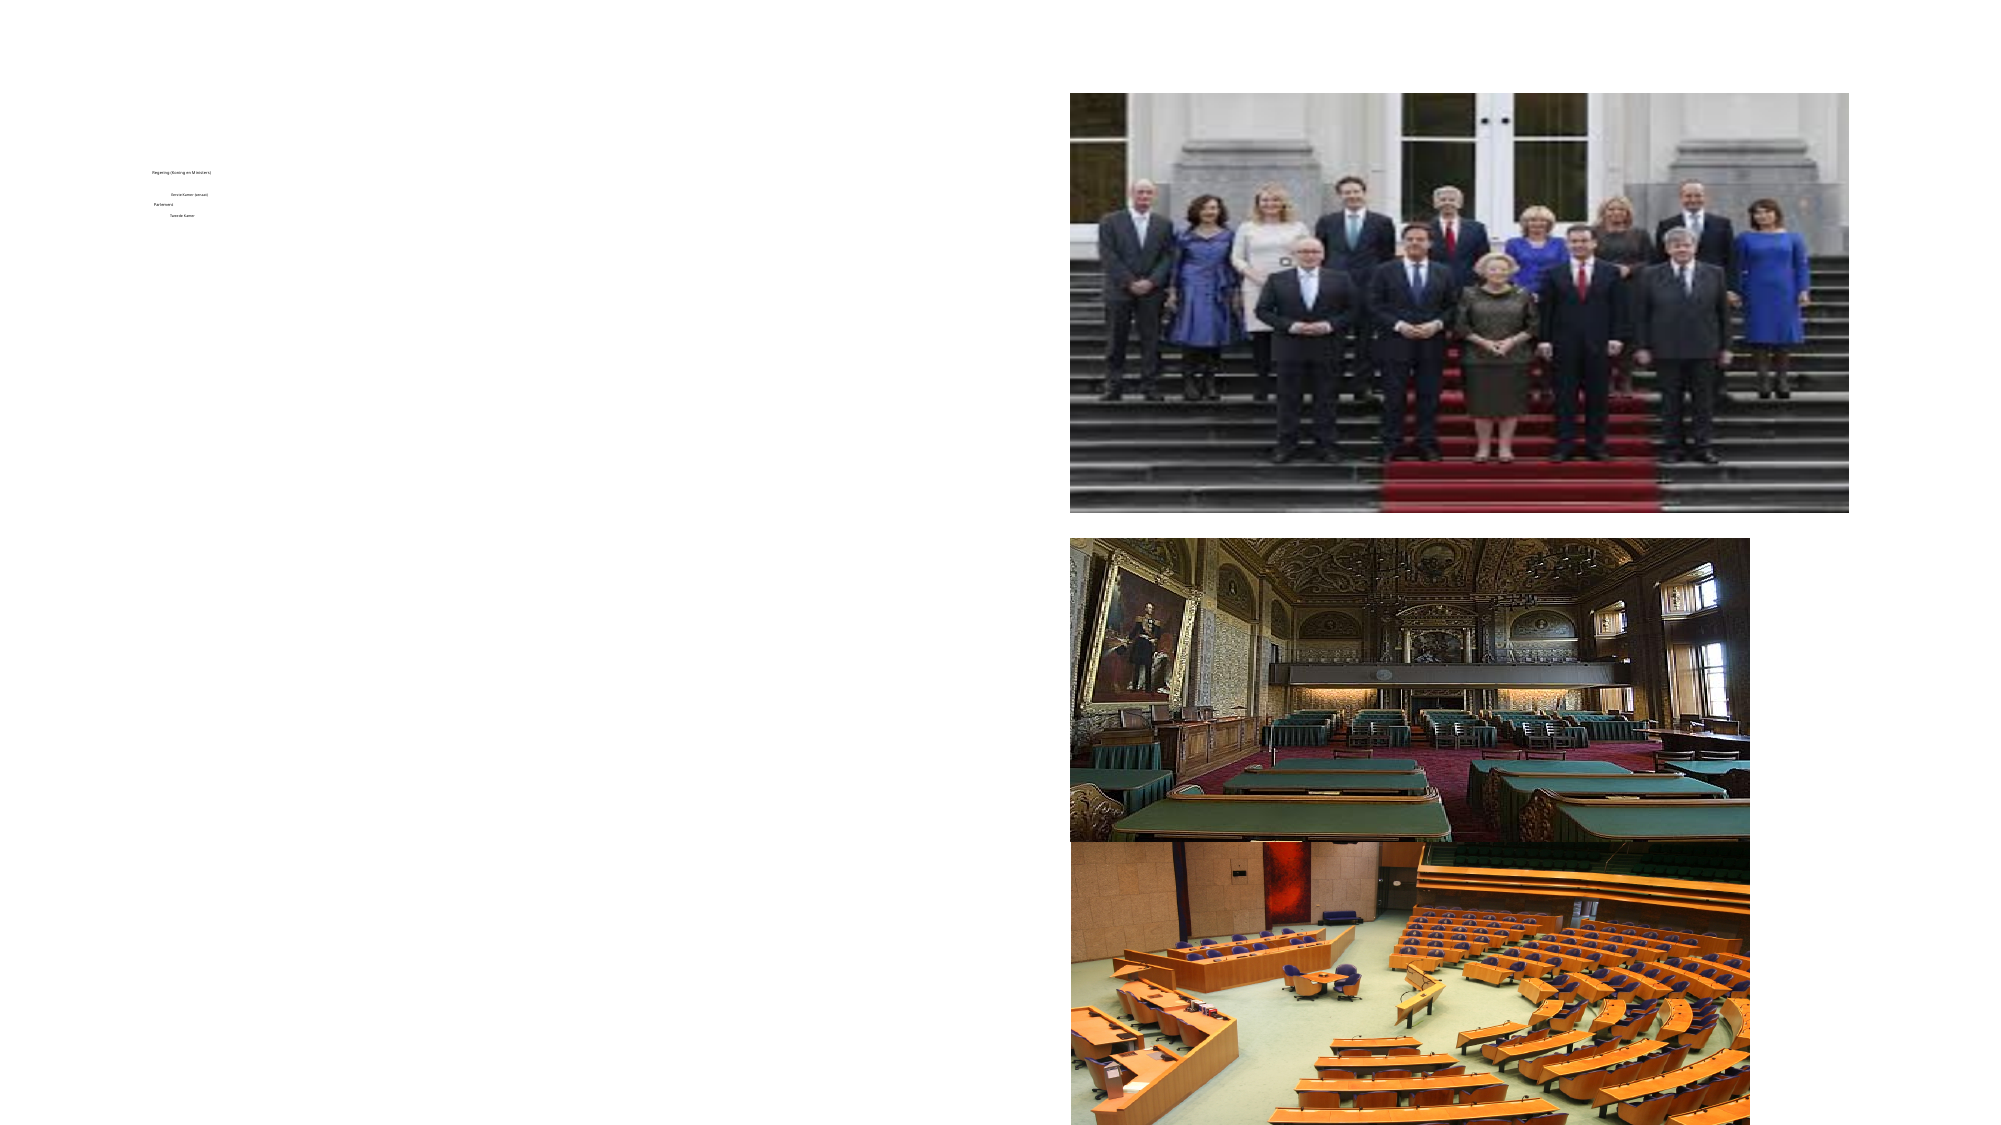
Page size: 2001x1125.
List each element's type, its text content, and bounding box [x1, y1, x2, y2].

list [1071, 842, 1750, 1125]
title Regering (Koning en Ministers) Eerste Kamer (senaat) Parlement Tweede Kamer [137, 59, 1863, 278]
picture [1070, 93, 1849, 513]
picture [1070, 538, 1751, 842]
